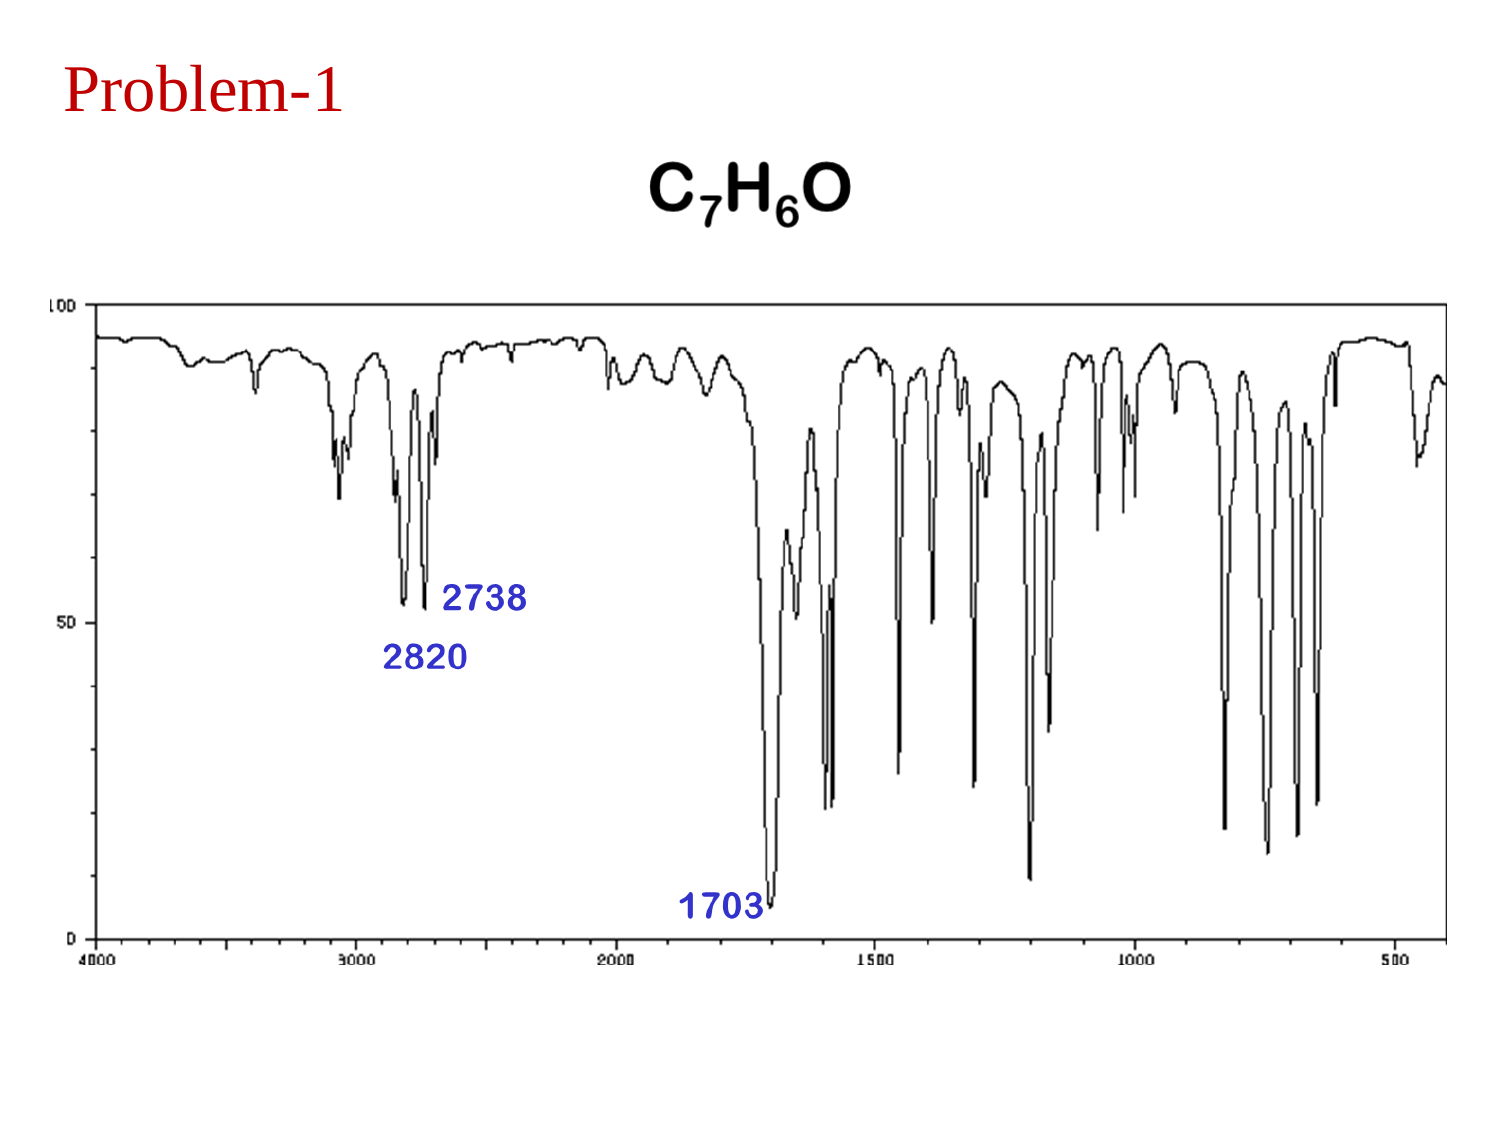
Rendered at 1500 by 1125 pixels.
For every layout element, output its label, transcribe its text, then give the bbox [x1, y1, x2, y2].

text_box Problem-1 [48, 36, 361, 132]
picture [50, 296, 1448, 965]
picture [606, 125, 894, 267]
